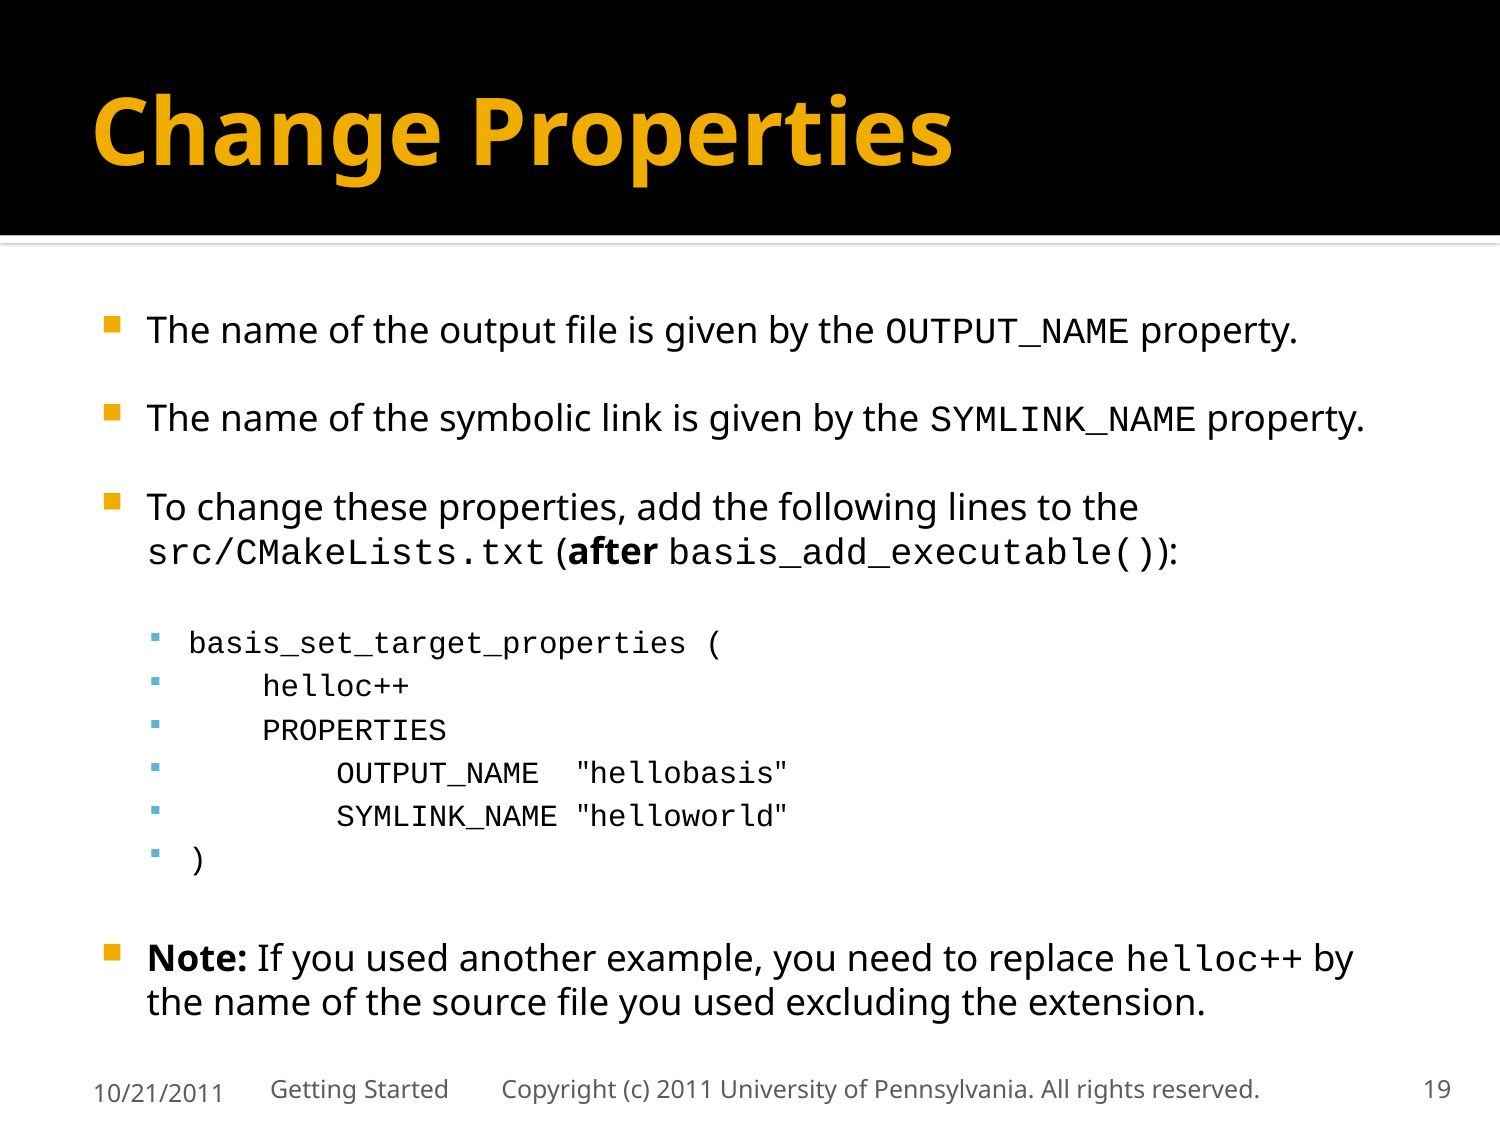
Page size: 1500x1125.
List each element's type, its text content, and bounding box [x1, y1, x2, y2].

list The name of the output file is given by the OUTPUT_NAME property. The name of the symbolic link is given by the SYMLINK_NAME property. To change these properties, add the following lines to the src/CMakeLists.txt (after basis_add_executable()): basis_set_target_properties ( helloc++ PROPERTIES OUTPUT_NAME "hellobasis" SYMLINK_NAME "helloworld" ) Note: If you used another example, you need to replace helloc++ by the name of the source file you used excluding the extension. [75, 291, 1425, 1050]
footer Getting Started Copyright (c) 2011 University of Pennsylvania. All rights reserved. [262, 1062, 1337, 1108]
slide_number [75, 1062, 238, 1108]
title Change Properties [75, 25, 1425, 231]
slide_number 19 [1345, 1062, 1467, 1108]
